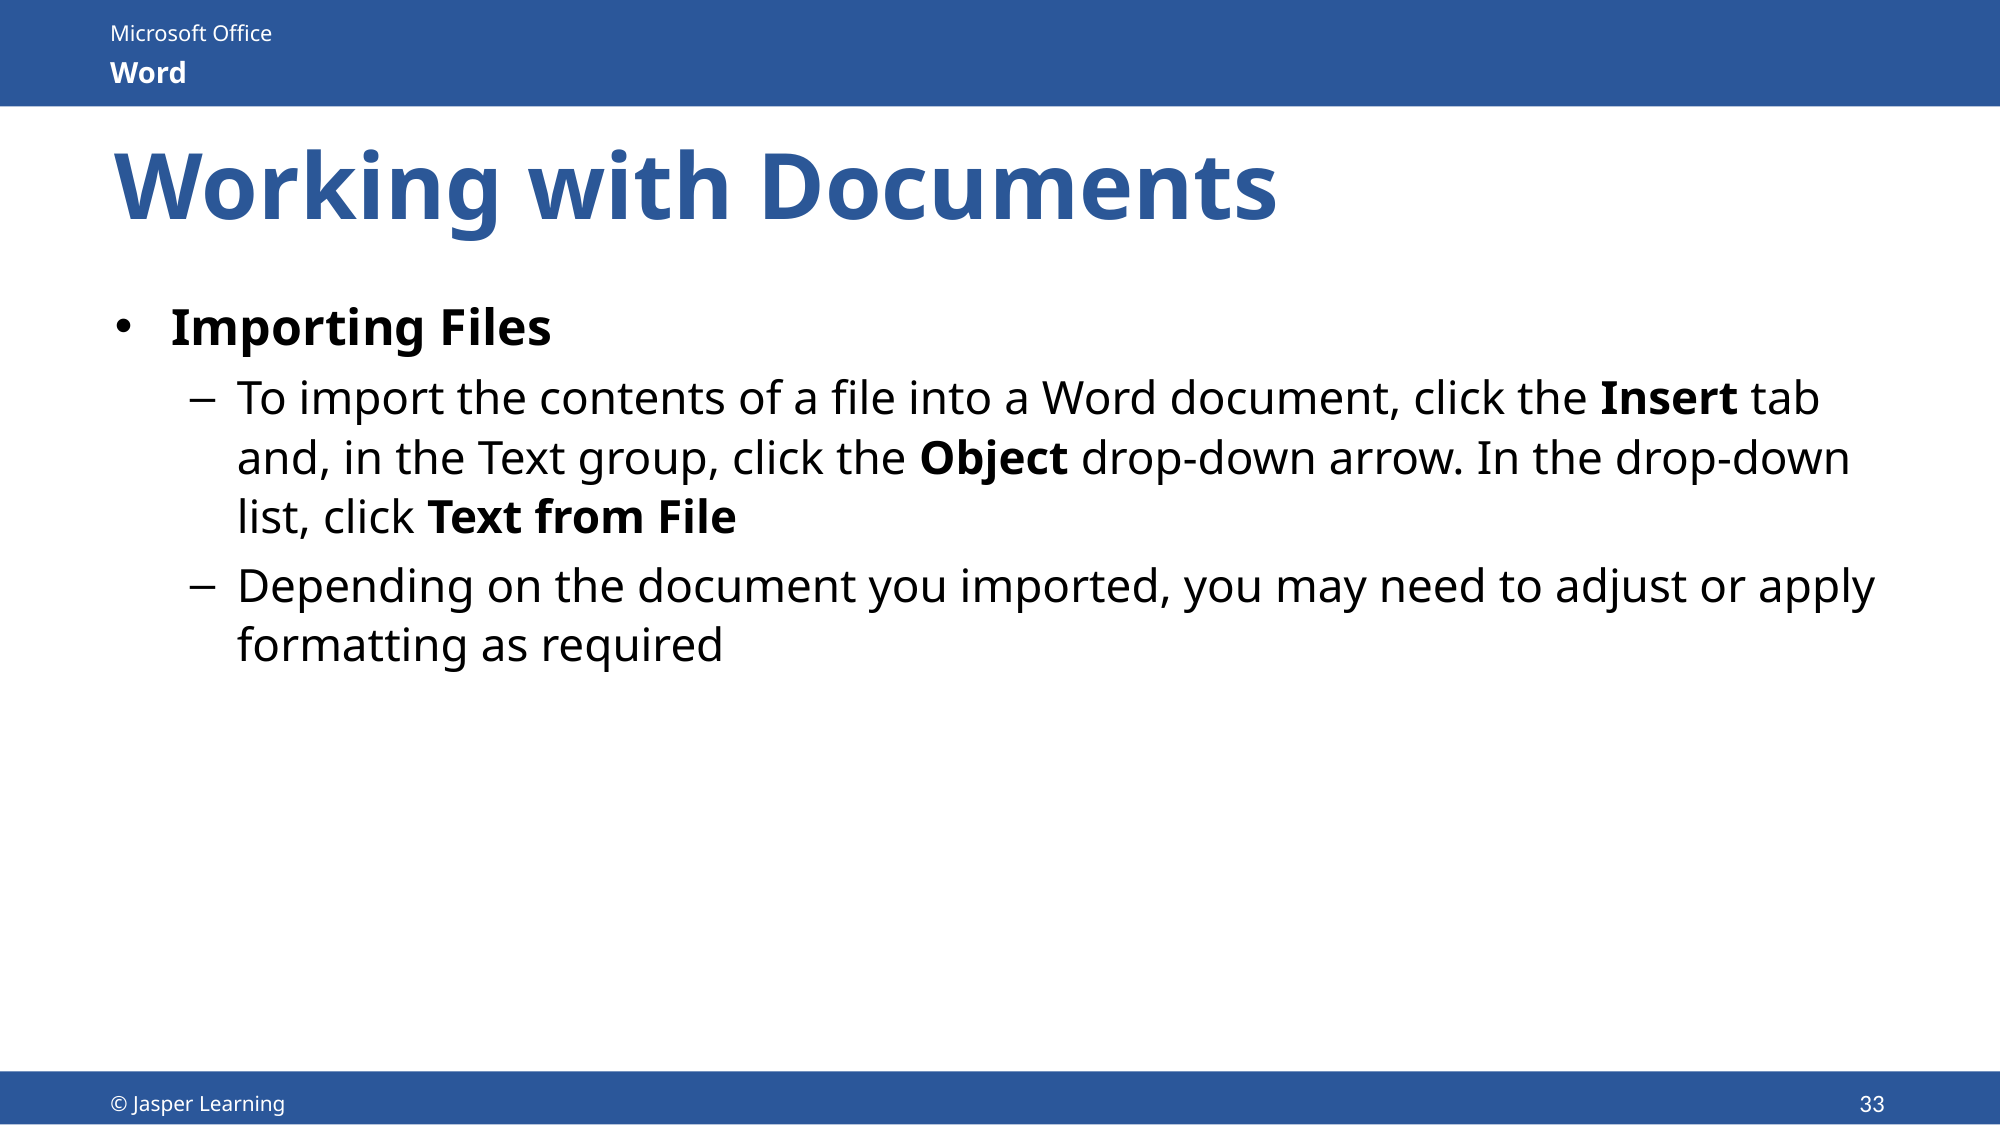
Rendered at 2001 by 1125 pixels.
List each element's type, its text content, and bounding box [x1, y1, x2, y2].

slide_number 33 [1433, 1073, 1900, 1125]
title Working with Documents [99, 118, 1866, 248]
footer © Jasper Learning [95, 1073, 729, 1125]
list Importing Files To import the contents of a file into a Word document, click the Insert tab and, in the Text group, click the Object drop-down arrow. In the drop-down list, click Text from File Depending on the document you imported, you may need to adjust or apply formatting as required [99, 283, 1900, 1026]
